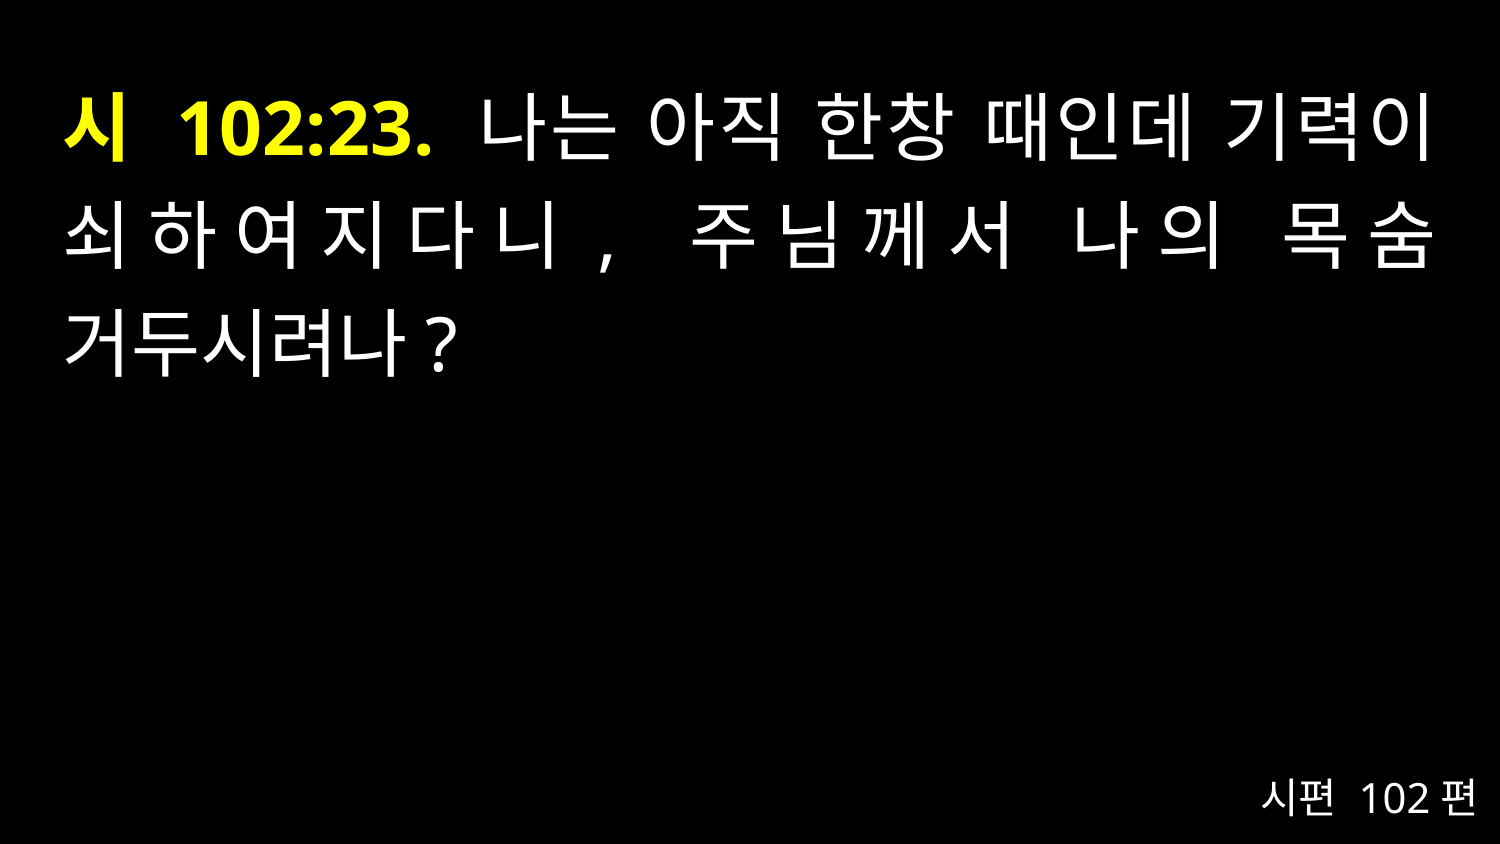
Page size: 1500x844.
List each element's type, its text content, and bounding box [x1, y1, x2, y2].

title 시 102:23. 나는 아직 한창 때인데 기력이 쇠하여지다니, 주님께서 나의 목숨 거두시려나? [0, 0, 1500, 844]
subtitle 시편 102편 [916, 770, 1500, 844]
